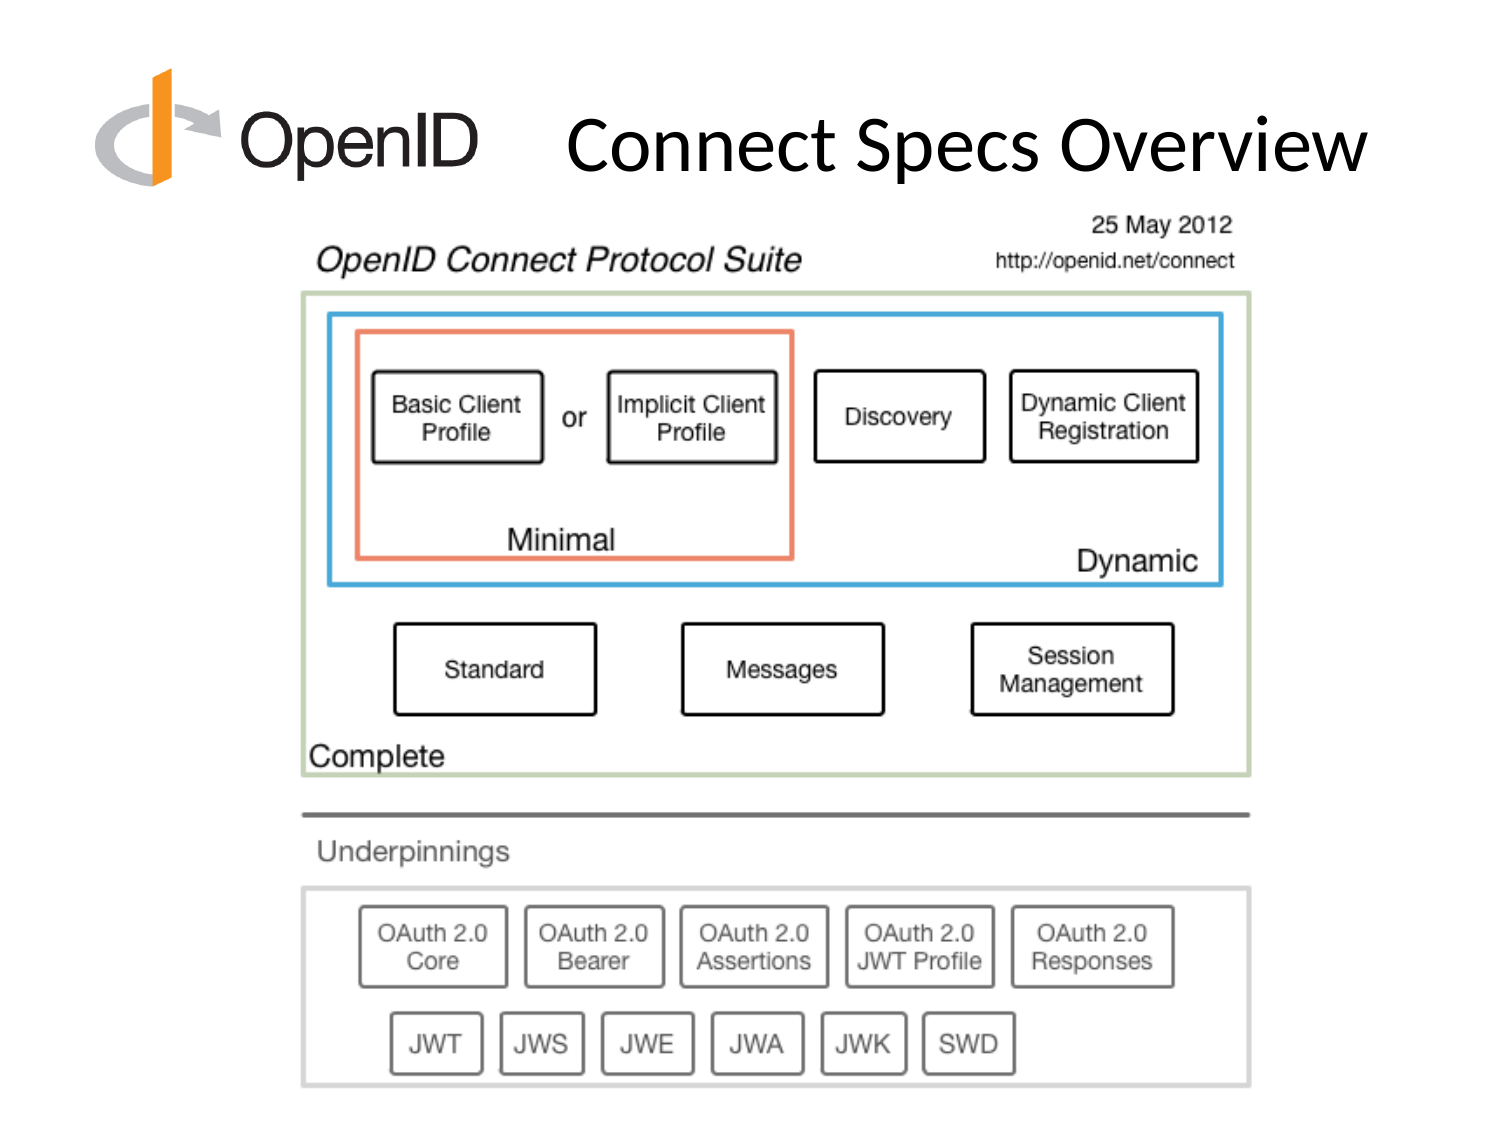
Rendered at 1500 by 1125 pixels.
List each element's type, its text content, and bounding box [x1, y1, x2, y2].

title Connect Specs Overview [512, 45, 1425, 233]
picture [64, 44, 1410, 1125]
